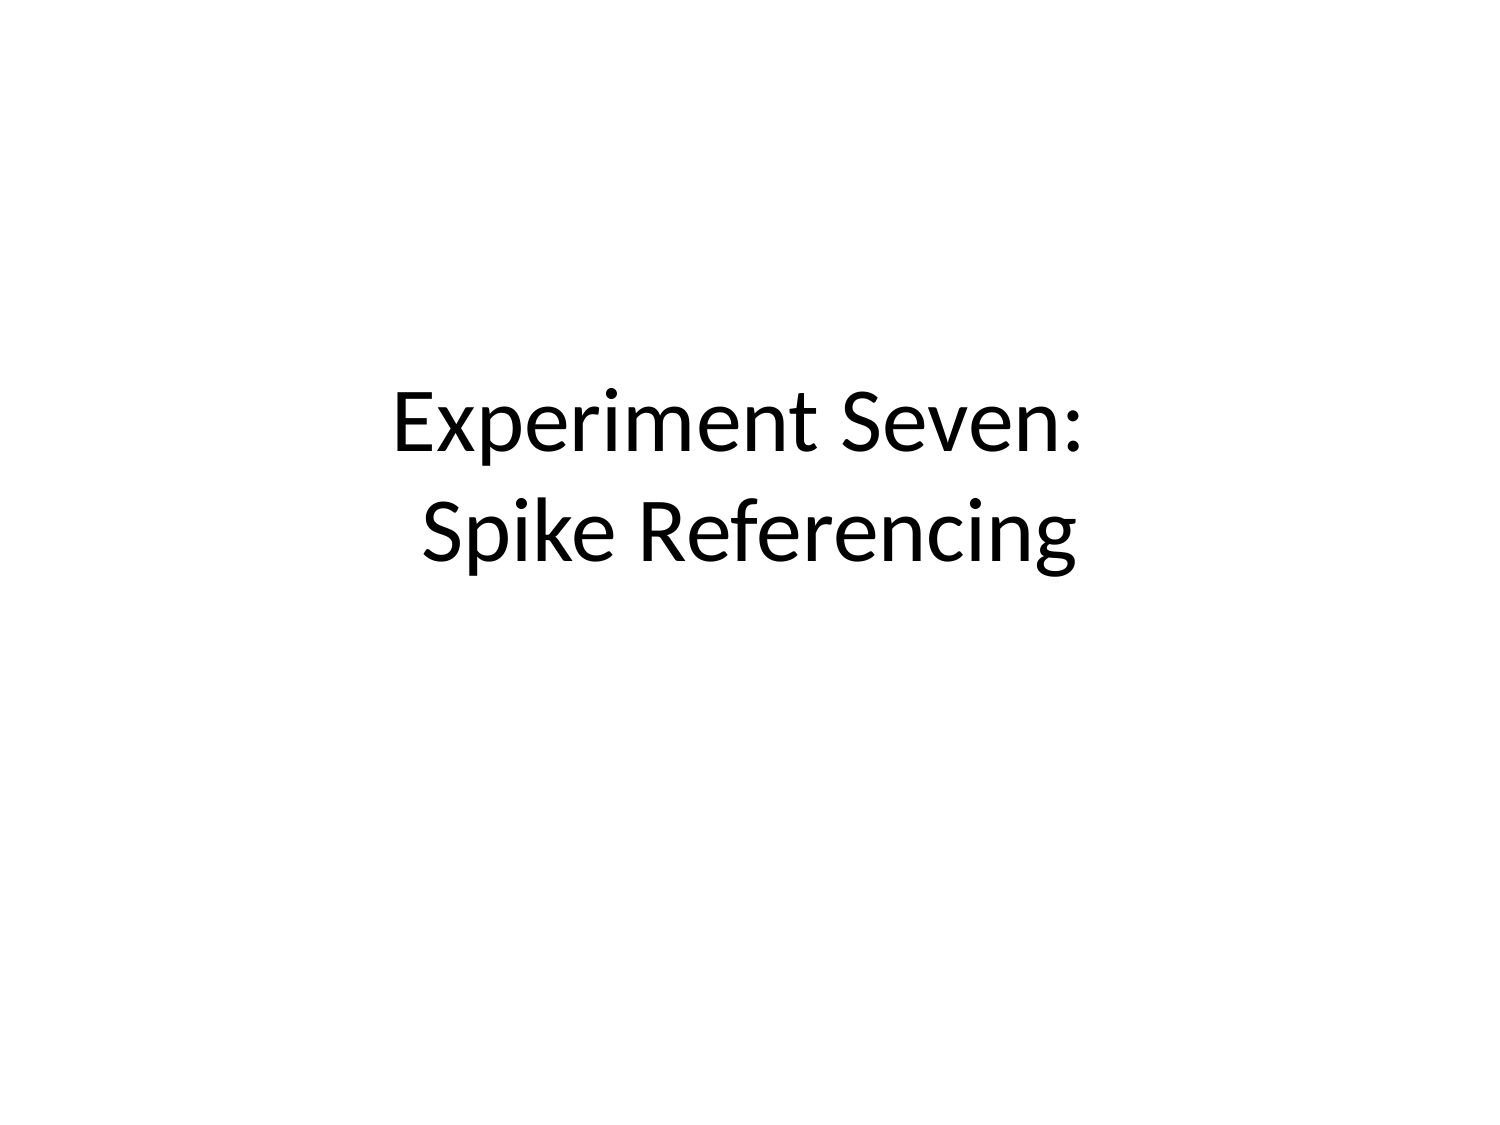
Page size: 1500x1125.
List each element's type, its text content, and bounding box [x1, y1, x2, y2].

title Experiment Seven: Spike Referencing [112, 349, 1388, 591]
